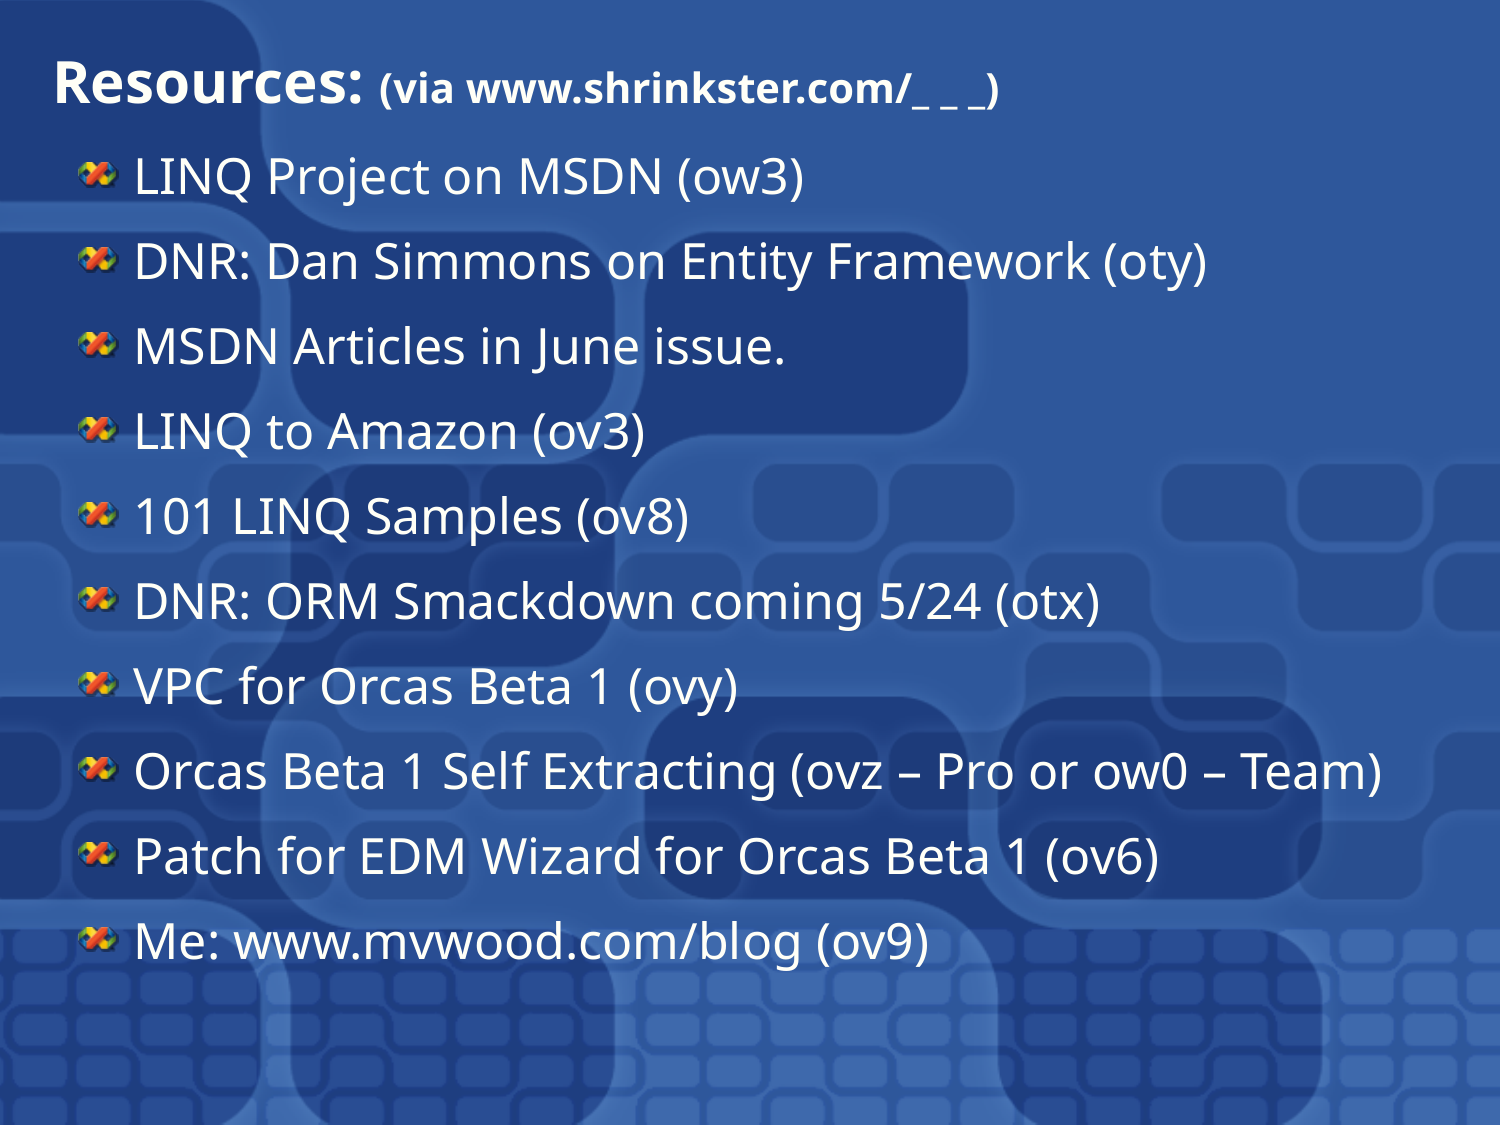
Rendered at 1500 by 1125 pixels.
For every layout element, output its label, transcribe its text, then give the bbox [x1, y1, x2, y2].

picture [0, 0, 1500, 1125]
text_box LINQ Project on MSDN (ow3) DNR: Dan Simmons on Entity Framework (oty) MSDN Articles in June issue. LINQ to Amazon (ov3) 101 LINQ Samples (ov8) DNR: ORM Smackdown coming 5/24 (otx) VPC for Orcas Beta 1 (ovy) Orcas Beta 1 Self Extracting (ovz – Pro or ow0 – Team) Patch for EDM Wizard for Orcas Beta 1 (ov6) Me: www.mvwood.com/blog (ov9) [62, 137, 1434, 1088]
text_box Resources: (via www.shrinkster.com/_ _ _) [37, 37, 1016, 123]
